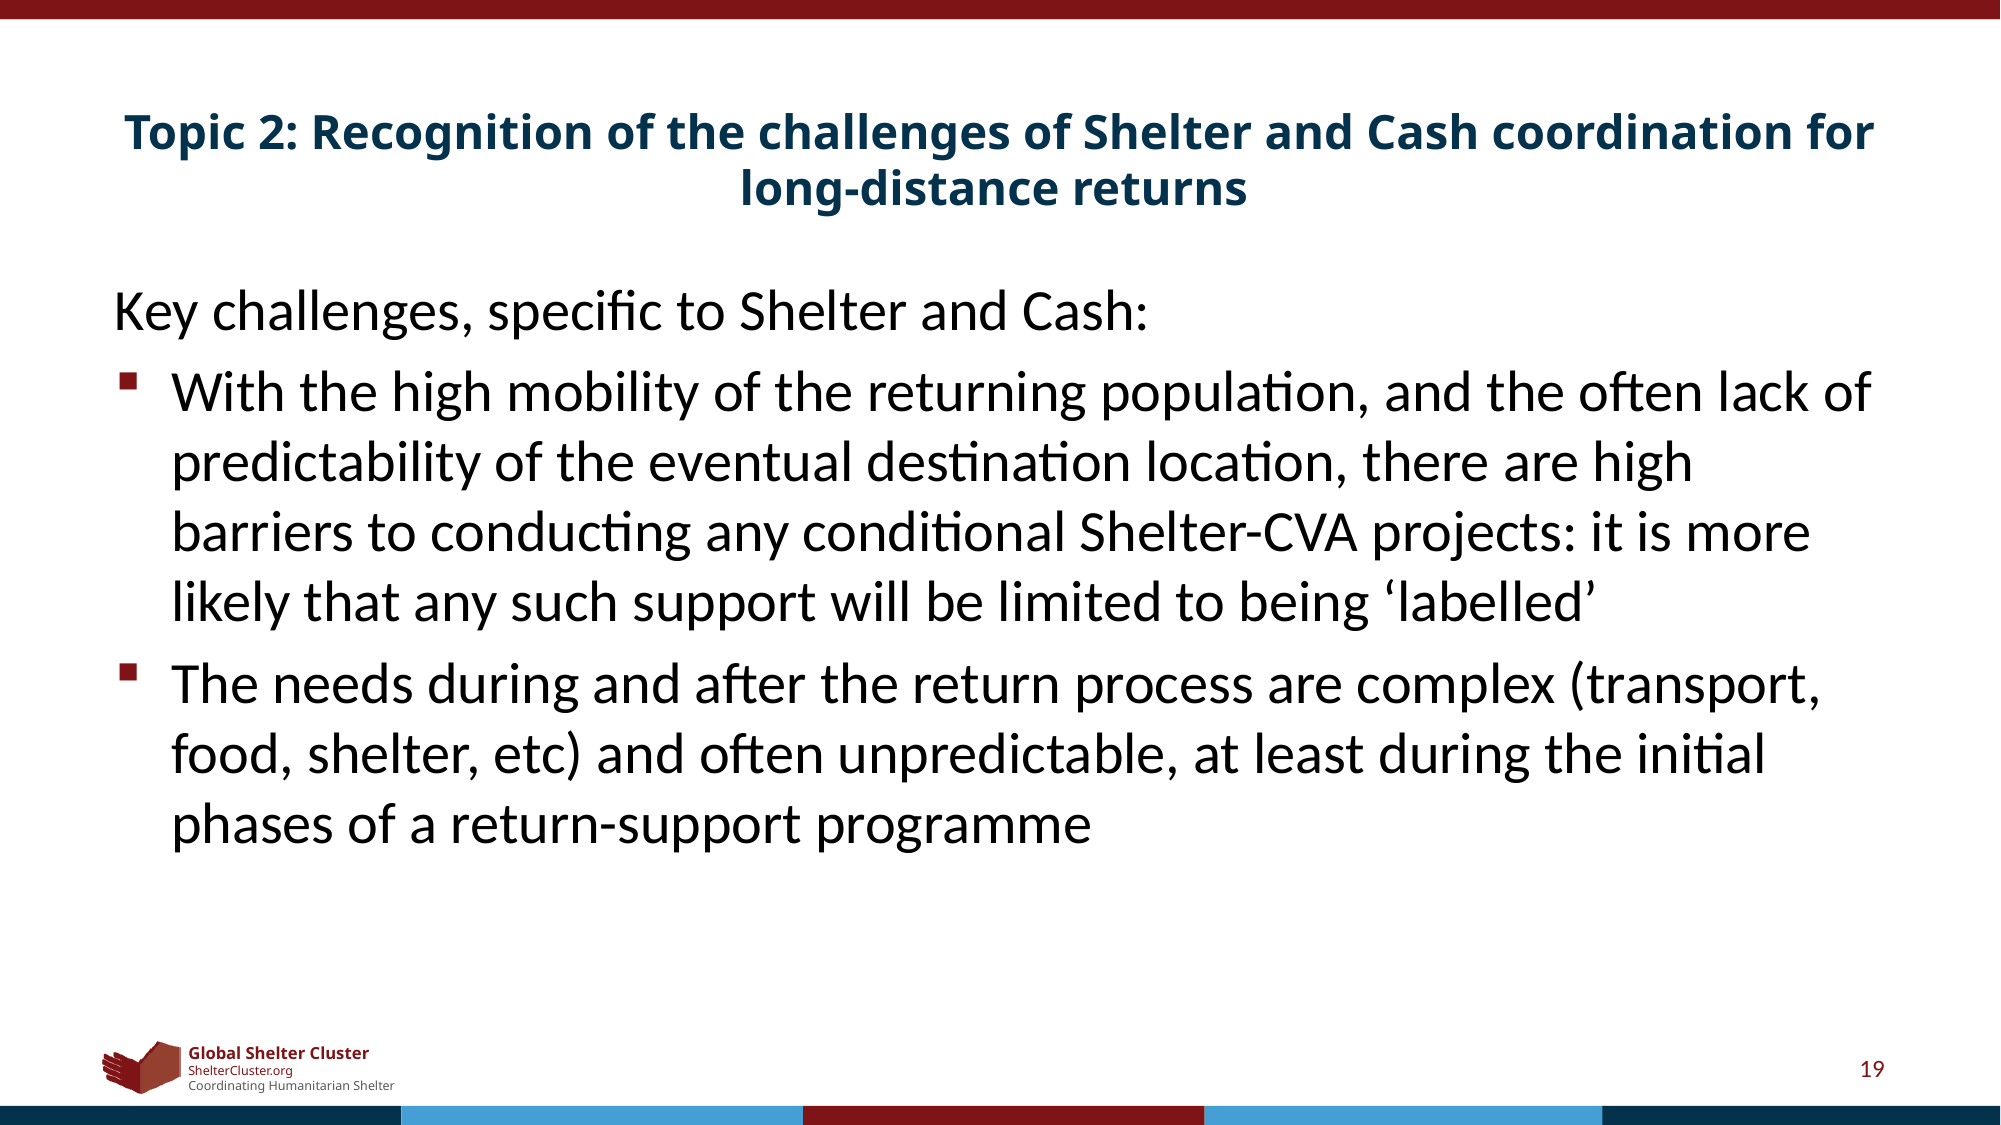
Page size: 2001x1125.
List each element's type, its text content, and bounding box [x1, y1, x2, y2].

title Topic 2: Recognition of the challenges of Shelter and Cash coordination for long-distance returns [99, 93, 1900, 264]
slide_number 19 [1433, 1037, 1900, 1098]
list Key challenges, specific to Shelter and Cash: With the high mobility of the returning population, and the often lack of predictability of the eventual destination location, there are high barriers to conducting any conditional Shelter-CVA projects: it is more likely that any such support will be limited to being ‘labelled’ The needs during and after the return process are complex (transport, food, shelter, etc) and often unpredictable, at least during the initial phases of a return-support programme [99, 264, 1900, 1007]
picture [102, 1041, 181, 1094]
